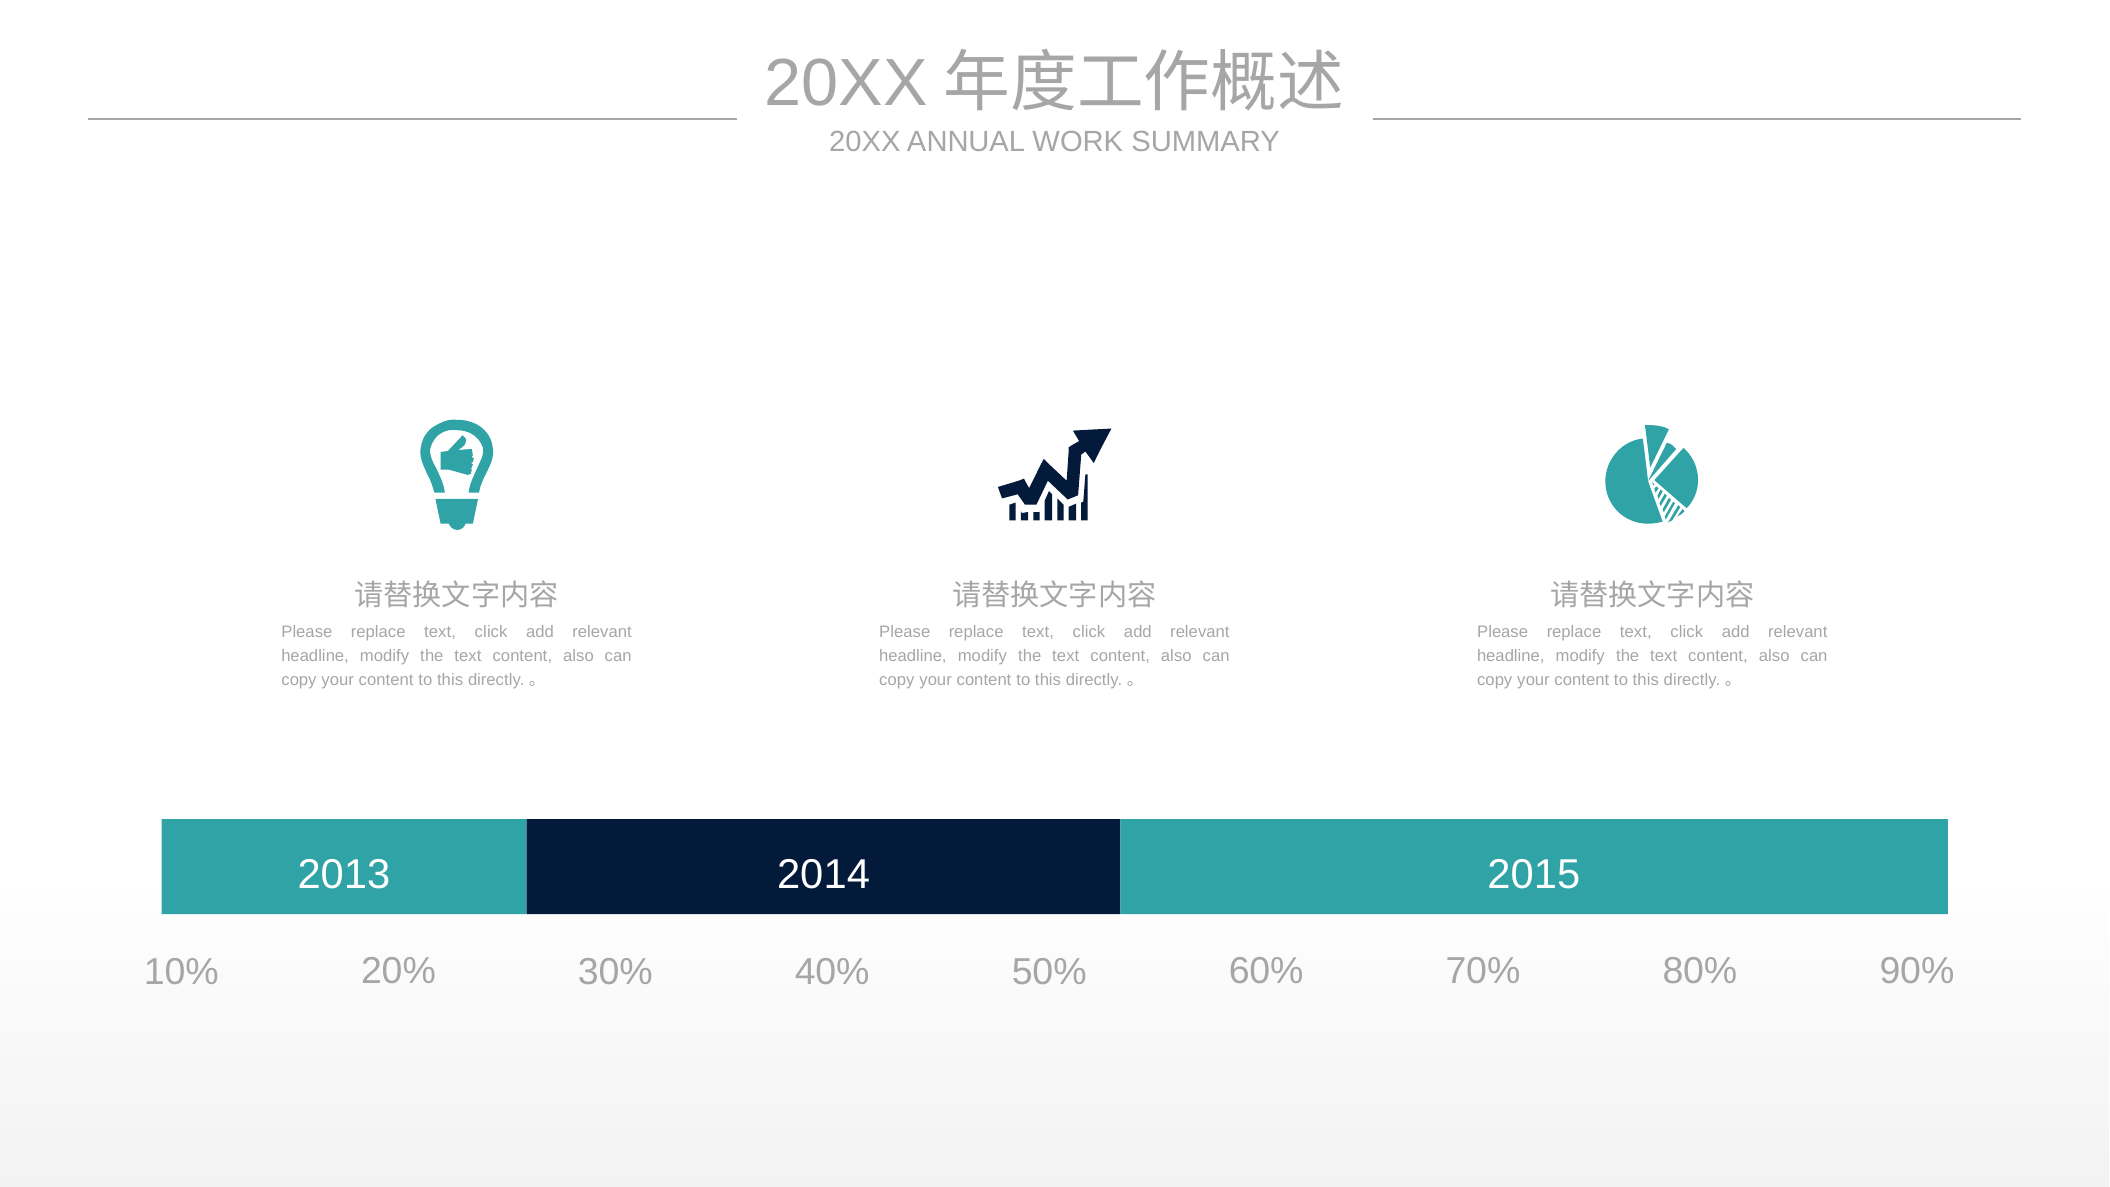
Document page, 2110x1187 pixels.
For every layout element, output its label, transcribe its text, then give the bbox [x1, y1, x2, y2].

text_box [1068, 503, 1077, 521]
text_box 20XX ANNUAL WORK SUMMARY [824, 122, 1285, 158]
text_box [266, 561, 647, 698]
text_box 80% [1647, 929, 1753, 999]
text_box 50% [997, 930, 1102, 1000]
text_box 2013 [161, 818, 526, 915]
text_box 10% [129, 930, 234, 1000]
text_box 20% [346, 929, 451, 999]
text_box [864, 561, 1245, 698]
text_box [1057, 498, 1064, 521]
text_box 90% [1864, 929, 1970, 999]
text_box 20XX年度工作概述 [730, 38, 1379, 119]
text_box [1020, 510, 1029, 521]
text_box [1044, 491, 1053, 521]
text_box 60% [1213, 929, 1319, 999]
text_box [435, 498, 479, 530]
text_box 30% [563, 930, 668, 1000]
text_box 2014 [526, 818, 1119, 915]
text_box [1081, 474, 1088, 521]
text_box [420, 419, 494, 493]
text_box [1644, 425, 1669, 468]
text_box [1033, 510, 1040, 521]
text_box [997, 428, 1112, 505]
text_box 2015 [1119, 818, 1949, 915]
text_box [1462, 561, 1843, 698]
text_box [1605, 438, 1677, 524]
text_box 40% [780, 930, 885, 999]
text_box [1667, 505, 1685, 523]
text_box [1654, 447, 1699, 509]
text_box 70% [1430, 929, 1536, 999]
text_box [1009, 502, 1016, 521]
